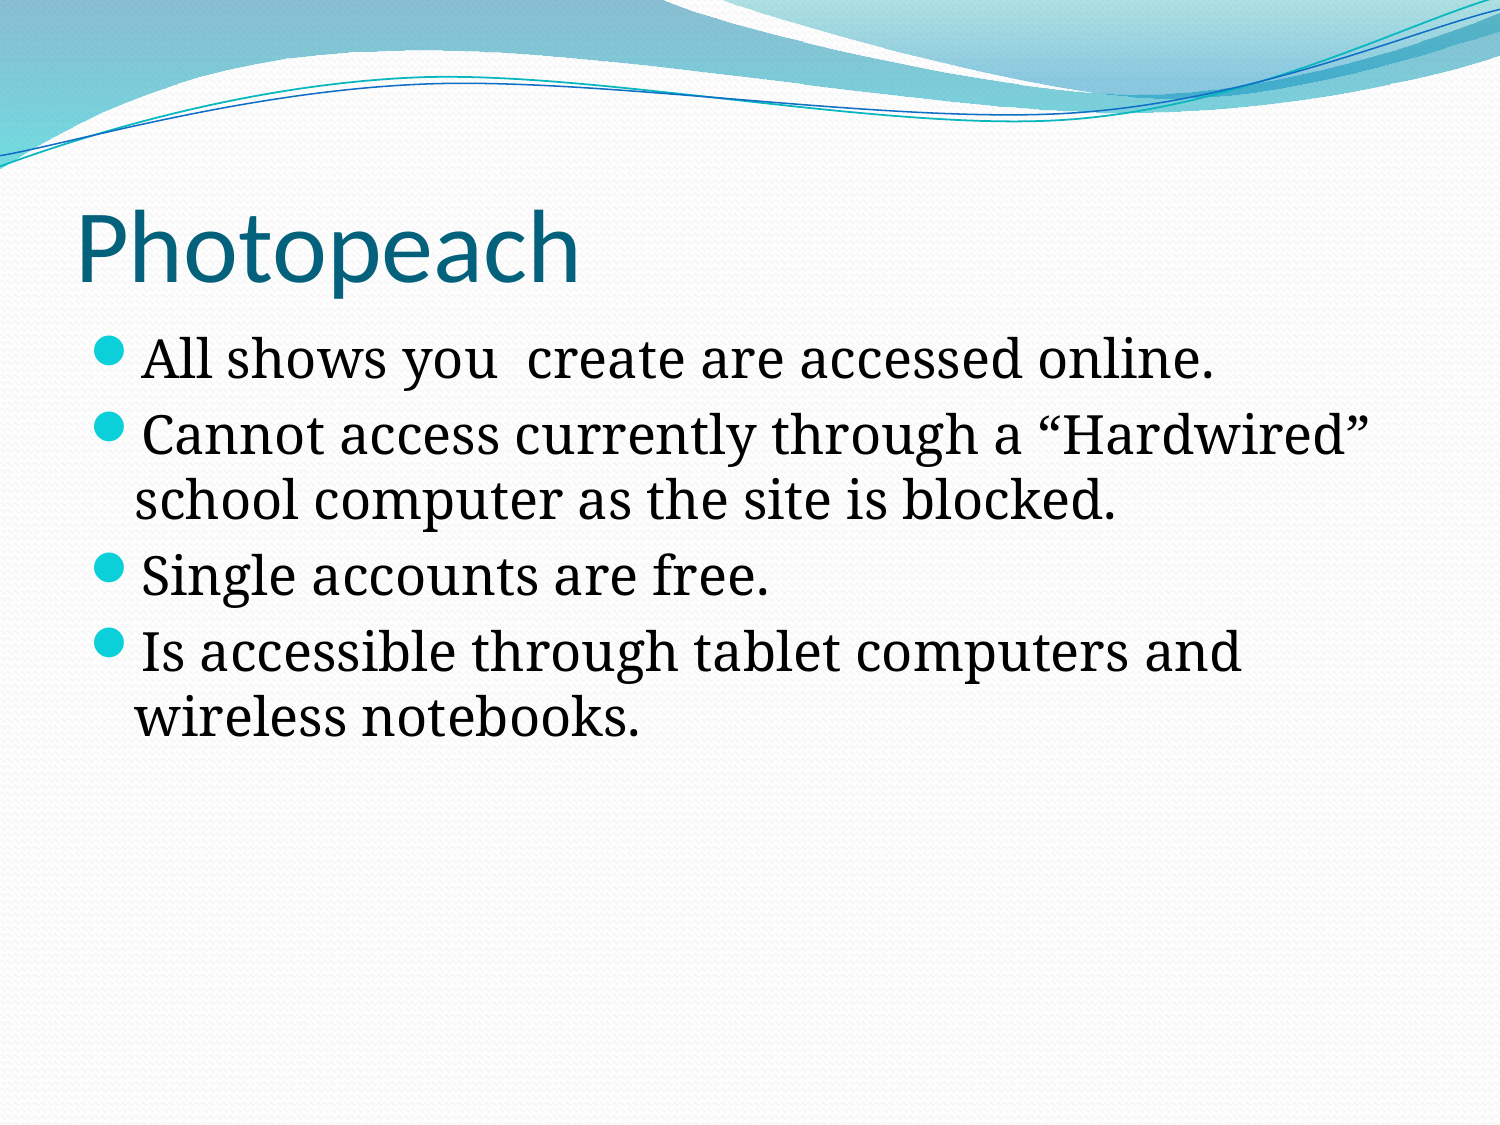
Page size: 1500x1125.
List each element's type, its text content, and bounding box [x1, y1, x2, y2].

list All shows you create are accessed online. Cannot access currently through a “Hardwired” school computer as the site is blocked. Single accounts are free. Is accessible through tablet computers and wireless notebooks. [75, 317, 1425, 1038]
title Photopeach [75, 115, 1425, 303]
